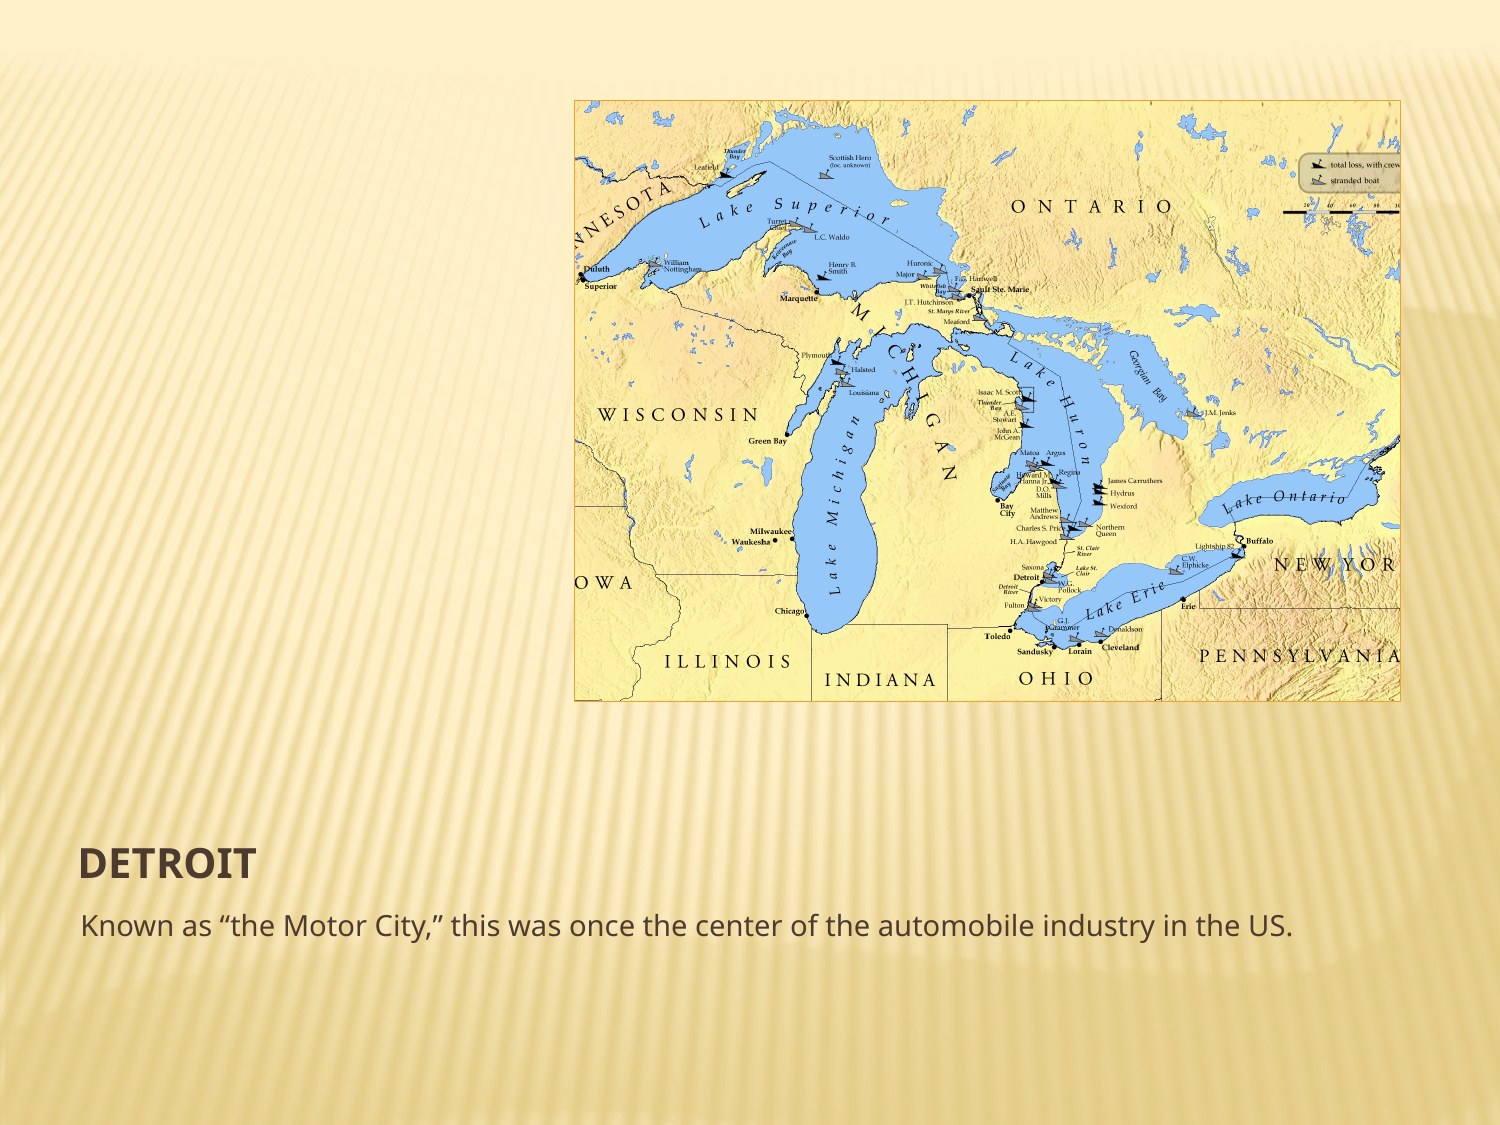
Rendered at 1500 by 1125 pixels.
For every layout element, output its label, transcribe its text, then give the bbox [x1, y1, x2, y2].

title Detroit [62, 819, 1025, 905]
list Known as “the Motor City,” this was once the center of the automobile industry in the US. [62, 907, 1375, 1034]
picture [574, 100, 1401, 702]
